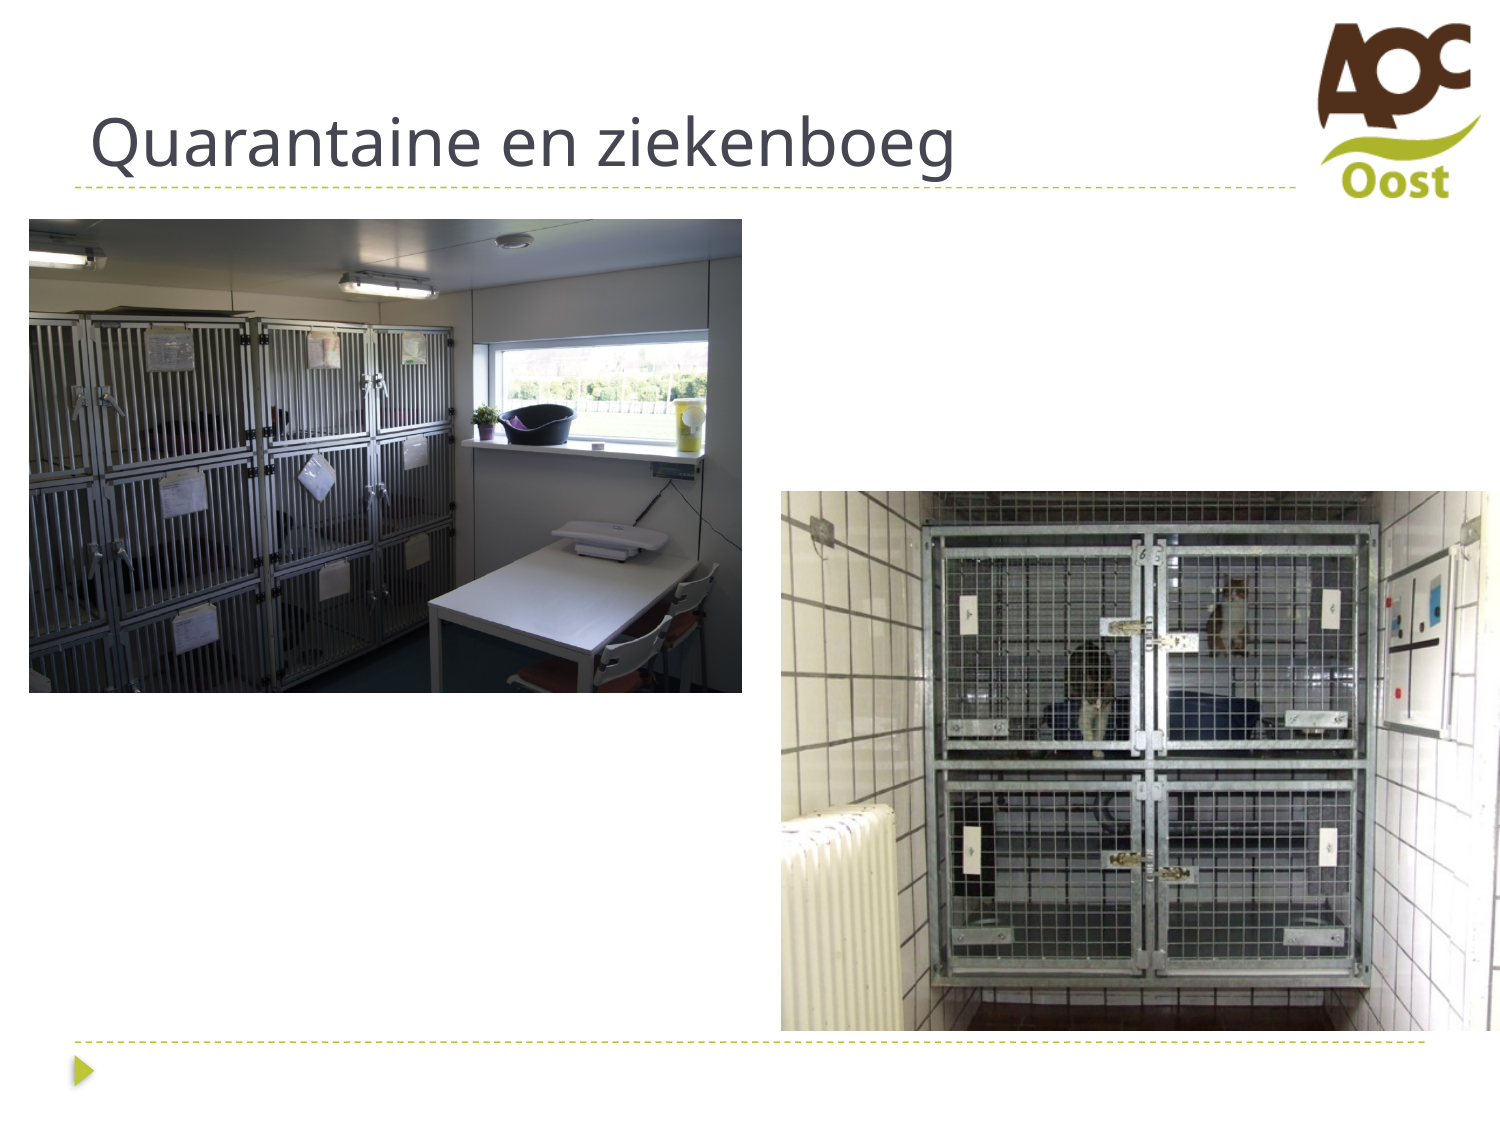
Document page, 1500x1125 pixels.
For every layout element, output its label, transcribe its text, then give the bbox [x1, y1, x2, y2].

picture [781, 491, 1500, 1032]
picture [1298, 0, 1500, 229]
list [29, 219, 742, 693]
title Quarantaine en ziekenboeg [75, 24, 1293, 188]
